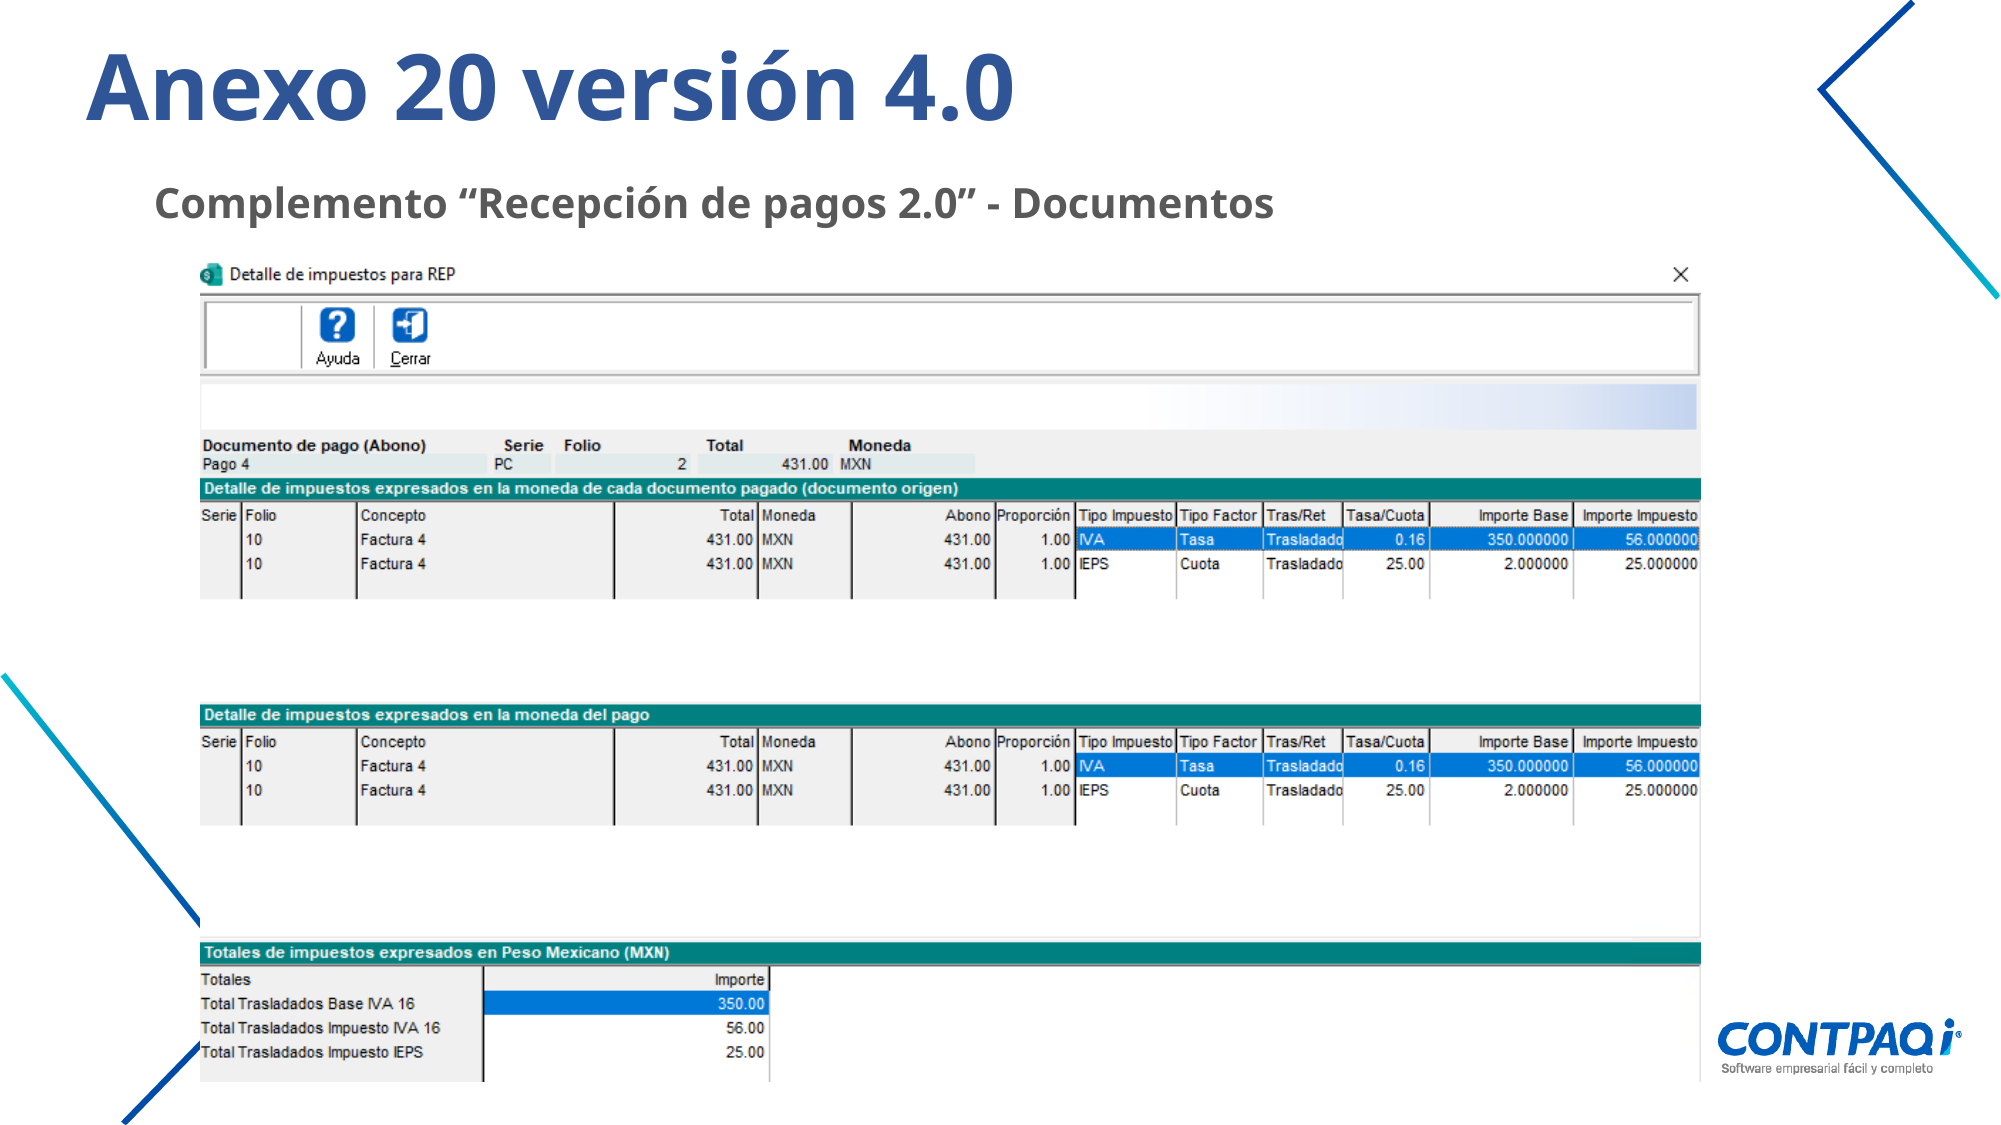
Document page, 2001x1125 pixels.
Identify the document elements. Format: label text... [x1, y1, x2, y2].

picture [0, 259, 1701, 1125]
picture [1816, 0, 2000, 300]
text_box Complemento “Recepción de pagos 2.0” - Documentos [139, 169, 1861, 235]
title Anexo 20 versión 4.0 [71, 19, 1372, 162]
picture [1718, 1018, 1962, 1075]
